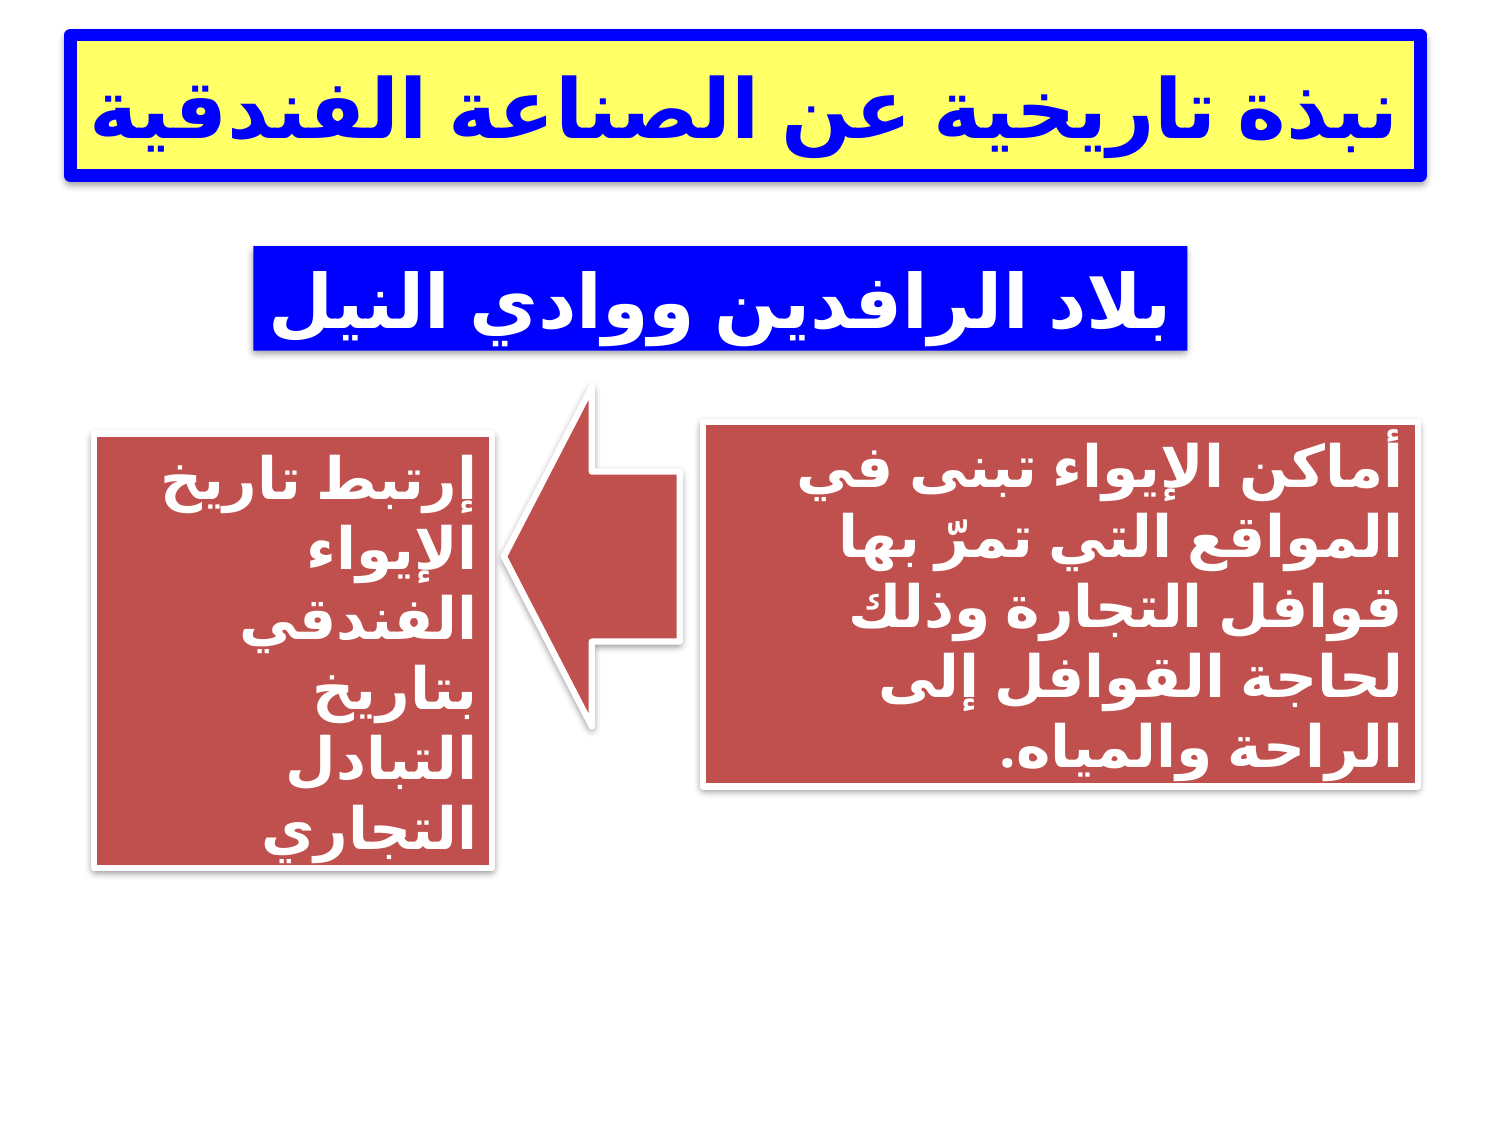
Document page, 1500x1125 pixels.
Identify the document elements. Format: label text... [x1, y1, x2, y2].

text_box أماكن الإيواء تبنى في المواقع التي تمرّ بها قوافل التجارة وذلك لحاجة القوافل إلى الراحة والمياه. [700, 419, 1421, 790]
text_box بلاد الرافدين ووادي النيل [253, 246, 1188, 351]
title نبذة تاريخية عن الصناعة الفندقية [70, 35, 1421, 176]
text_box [93, 386, 680, 727]
